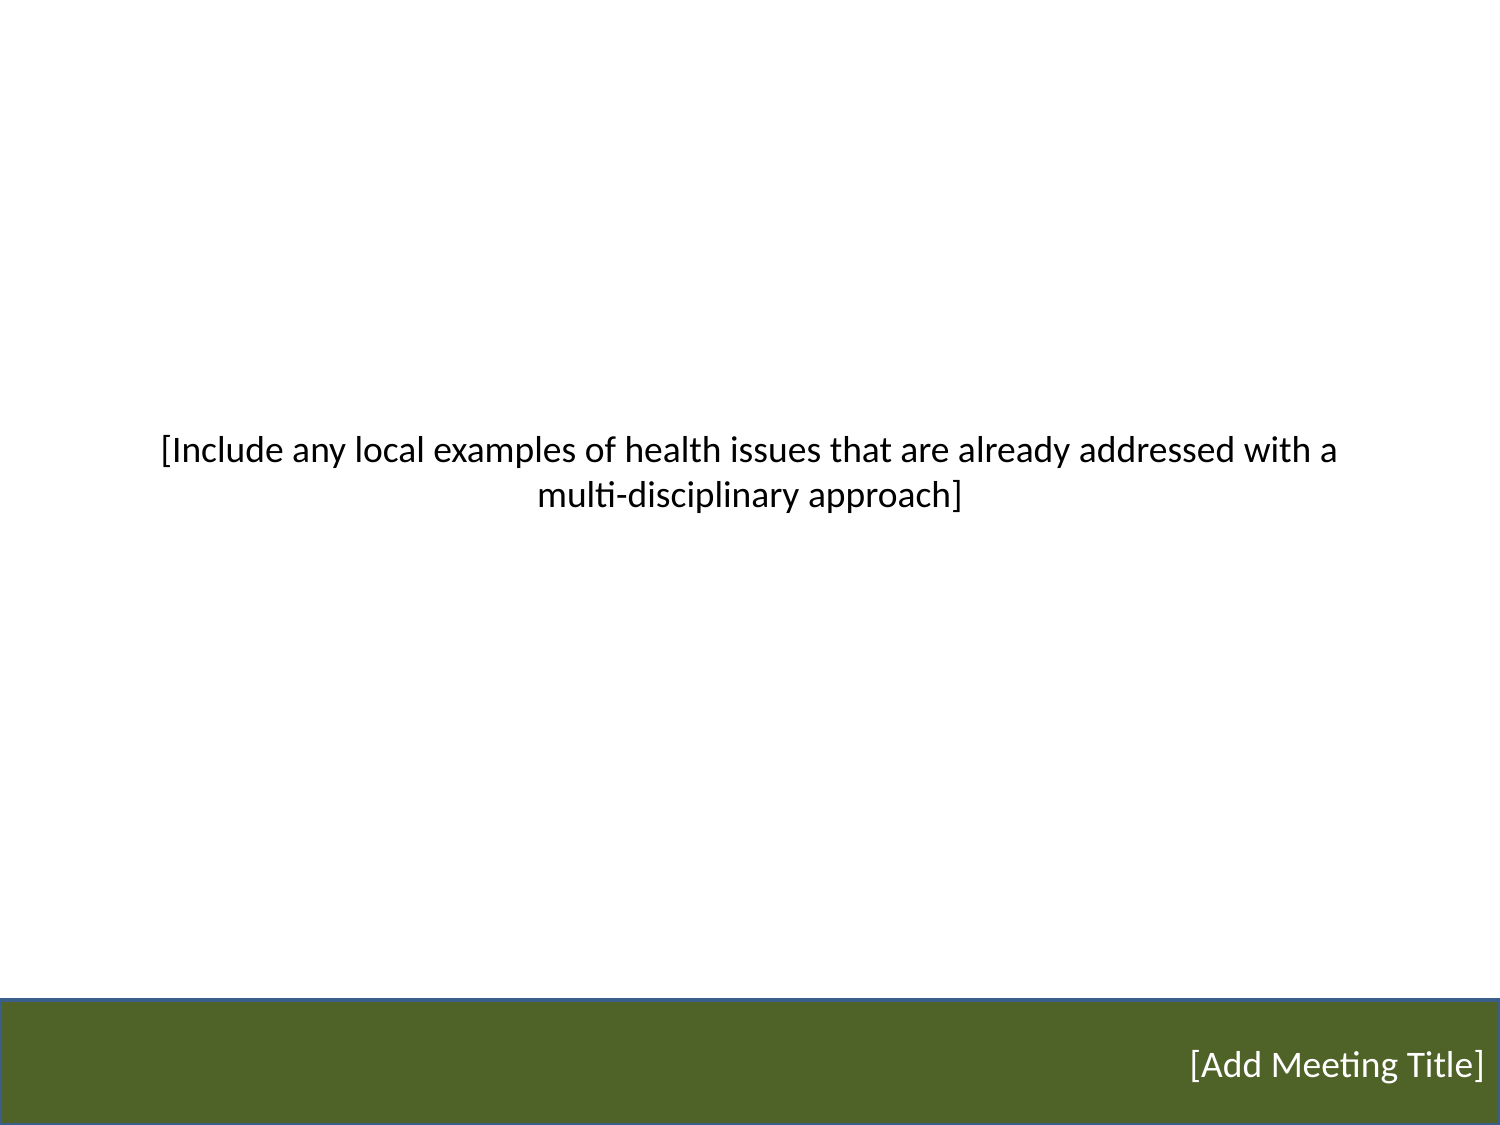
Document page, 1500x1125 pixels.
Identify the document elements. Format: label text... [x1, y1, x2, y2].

text_box [Add Meeting Title] [0, 998, 1500, 1125]
title [Include any local examples of health issues that are already addressed with a multi-disciplinary approach] [112, 349, 1388, 591]
